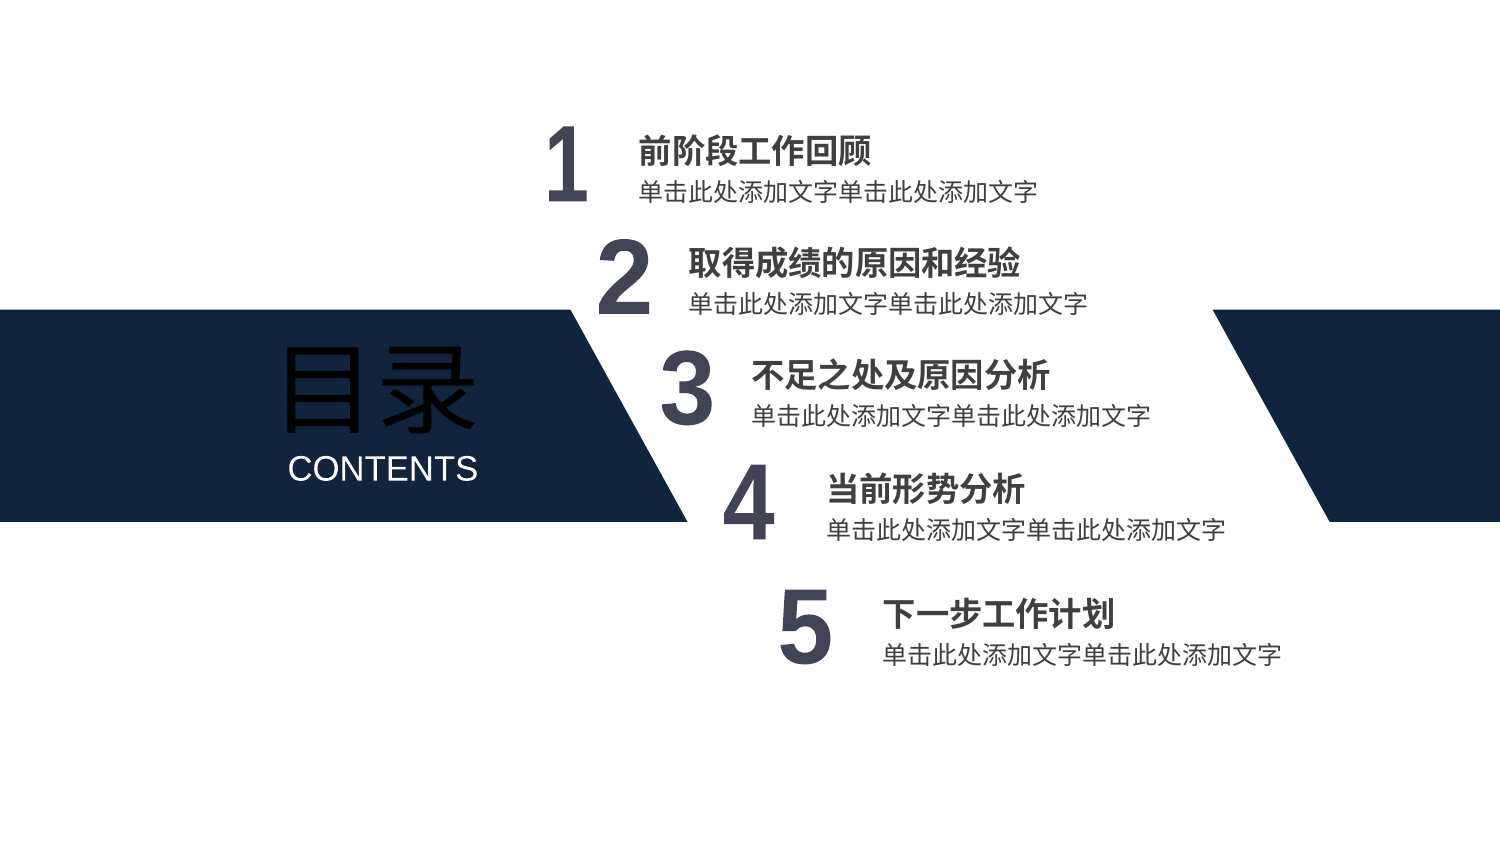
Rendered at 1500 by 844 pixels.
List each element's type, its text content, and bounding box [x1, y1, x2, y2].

text_box [1212, 309, 1500, 522]
text_box 当前形势分析 单击此处添加文字单击此处添加文字 [811, 452, 1300, 552]
text_box 下一步工作计划 单击此处添加文字单击此处添加文字 [867, 577, 1356, 677]
text_box 不足之处及原因分析 单击此处添加文字单击此处添加文字 [736, 338, 1225, 438]
text_box 取得成绩的原因和经验 单击此处添加文字单击此处添加文字 [674, 227, 1162, 326]
text_box [0, 309, 688, 522]
text_box 前阶段工作回顾 单击此处添加文字单击此处添加文字 [624, 114, 1112, 214]
